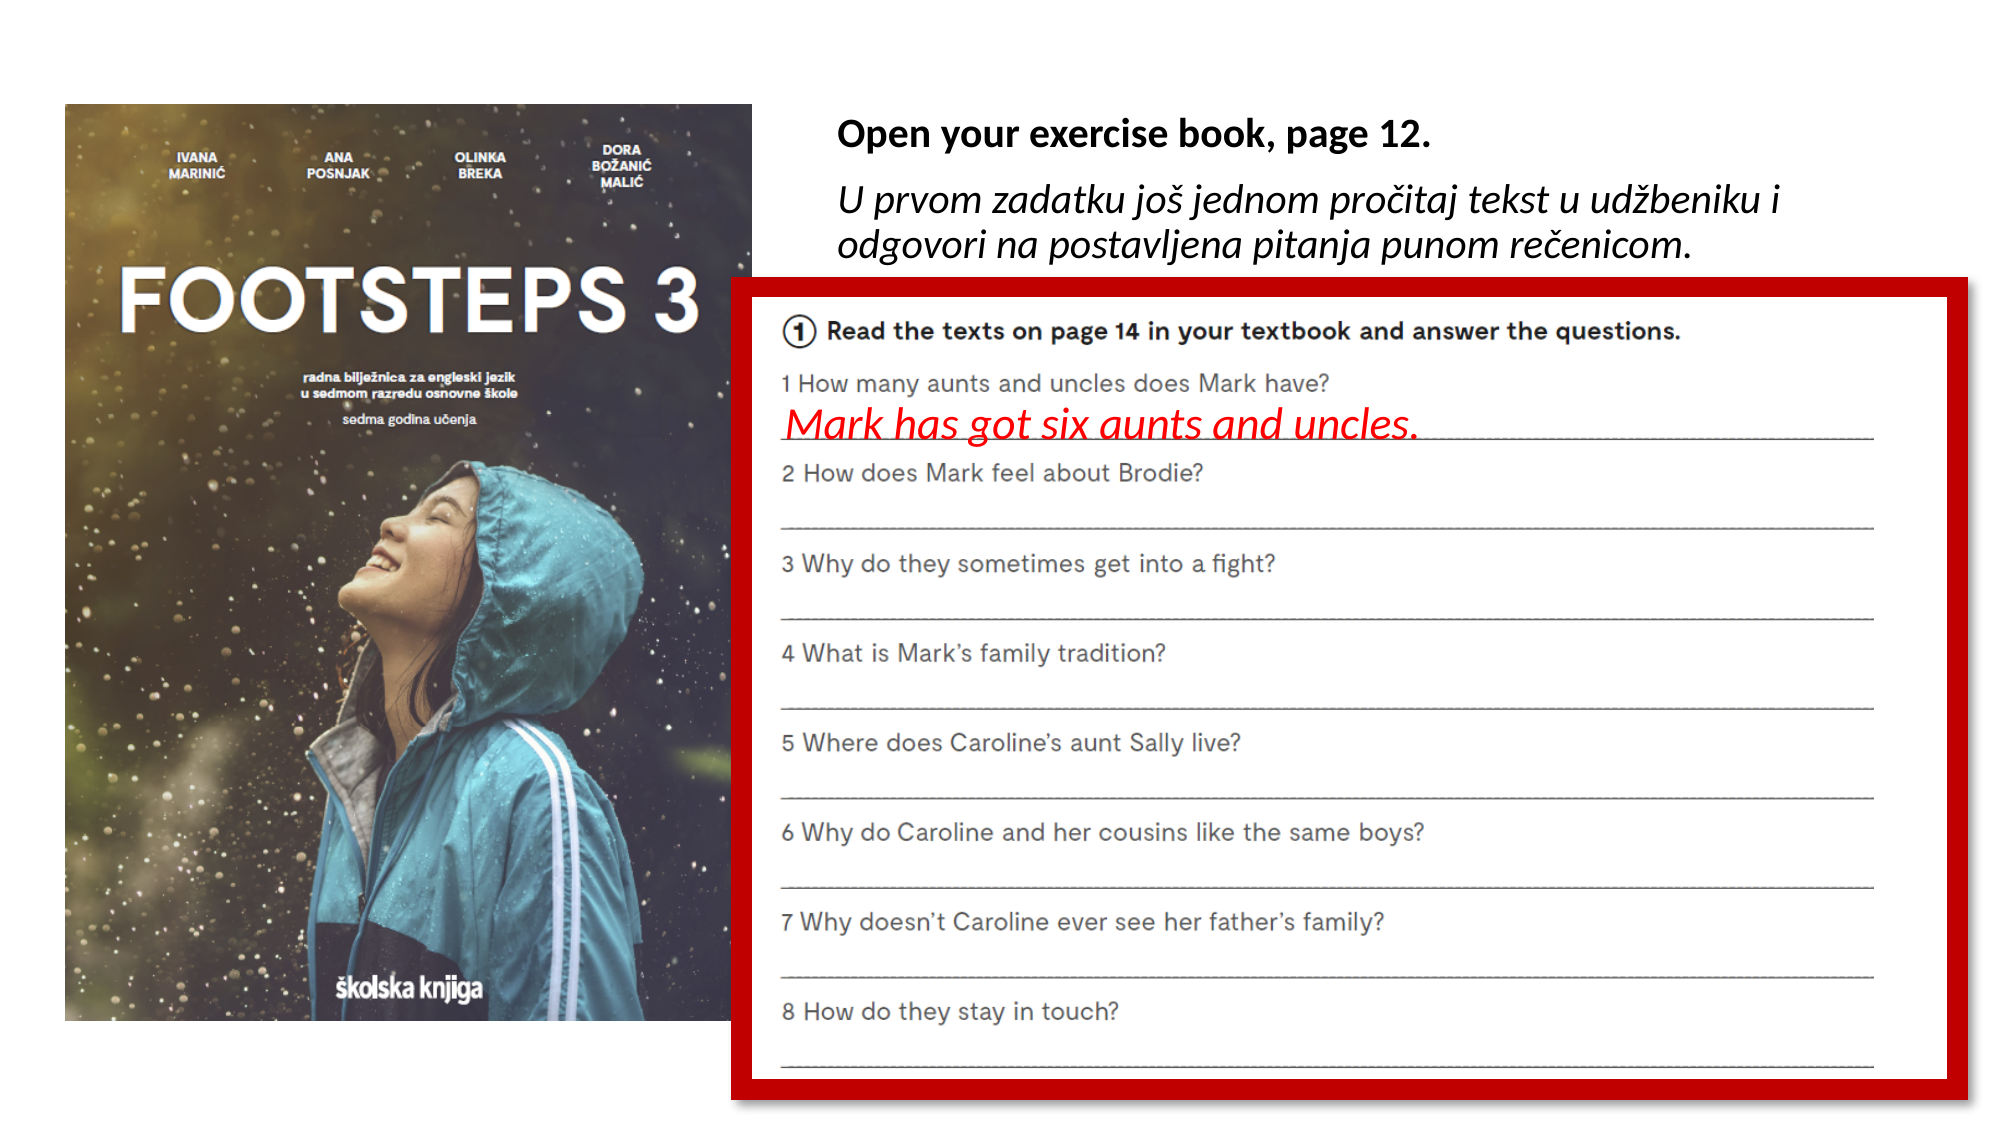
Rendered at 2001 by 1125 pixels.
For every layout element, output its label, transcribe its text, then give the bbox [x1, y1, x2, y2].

list Open your exercise book, page 12. [822, 104, 1863, 170]
text_box U prvom zadatku još jednom pročitaj tekst u udžbeniku i odgovori na postavljena pitanja punom rečenicom. [822, 169, 1810, 276]
picture [65, 104, 1947, 1079]
